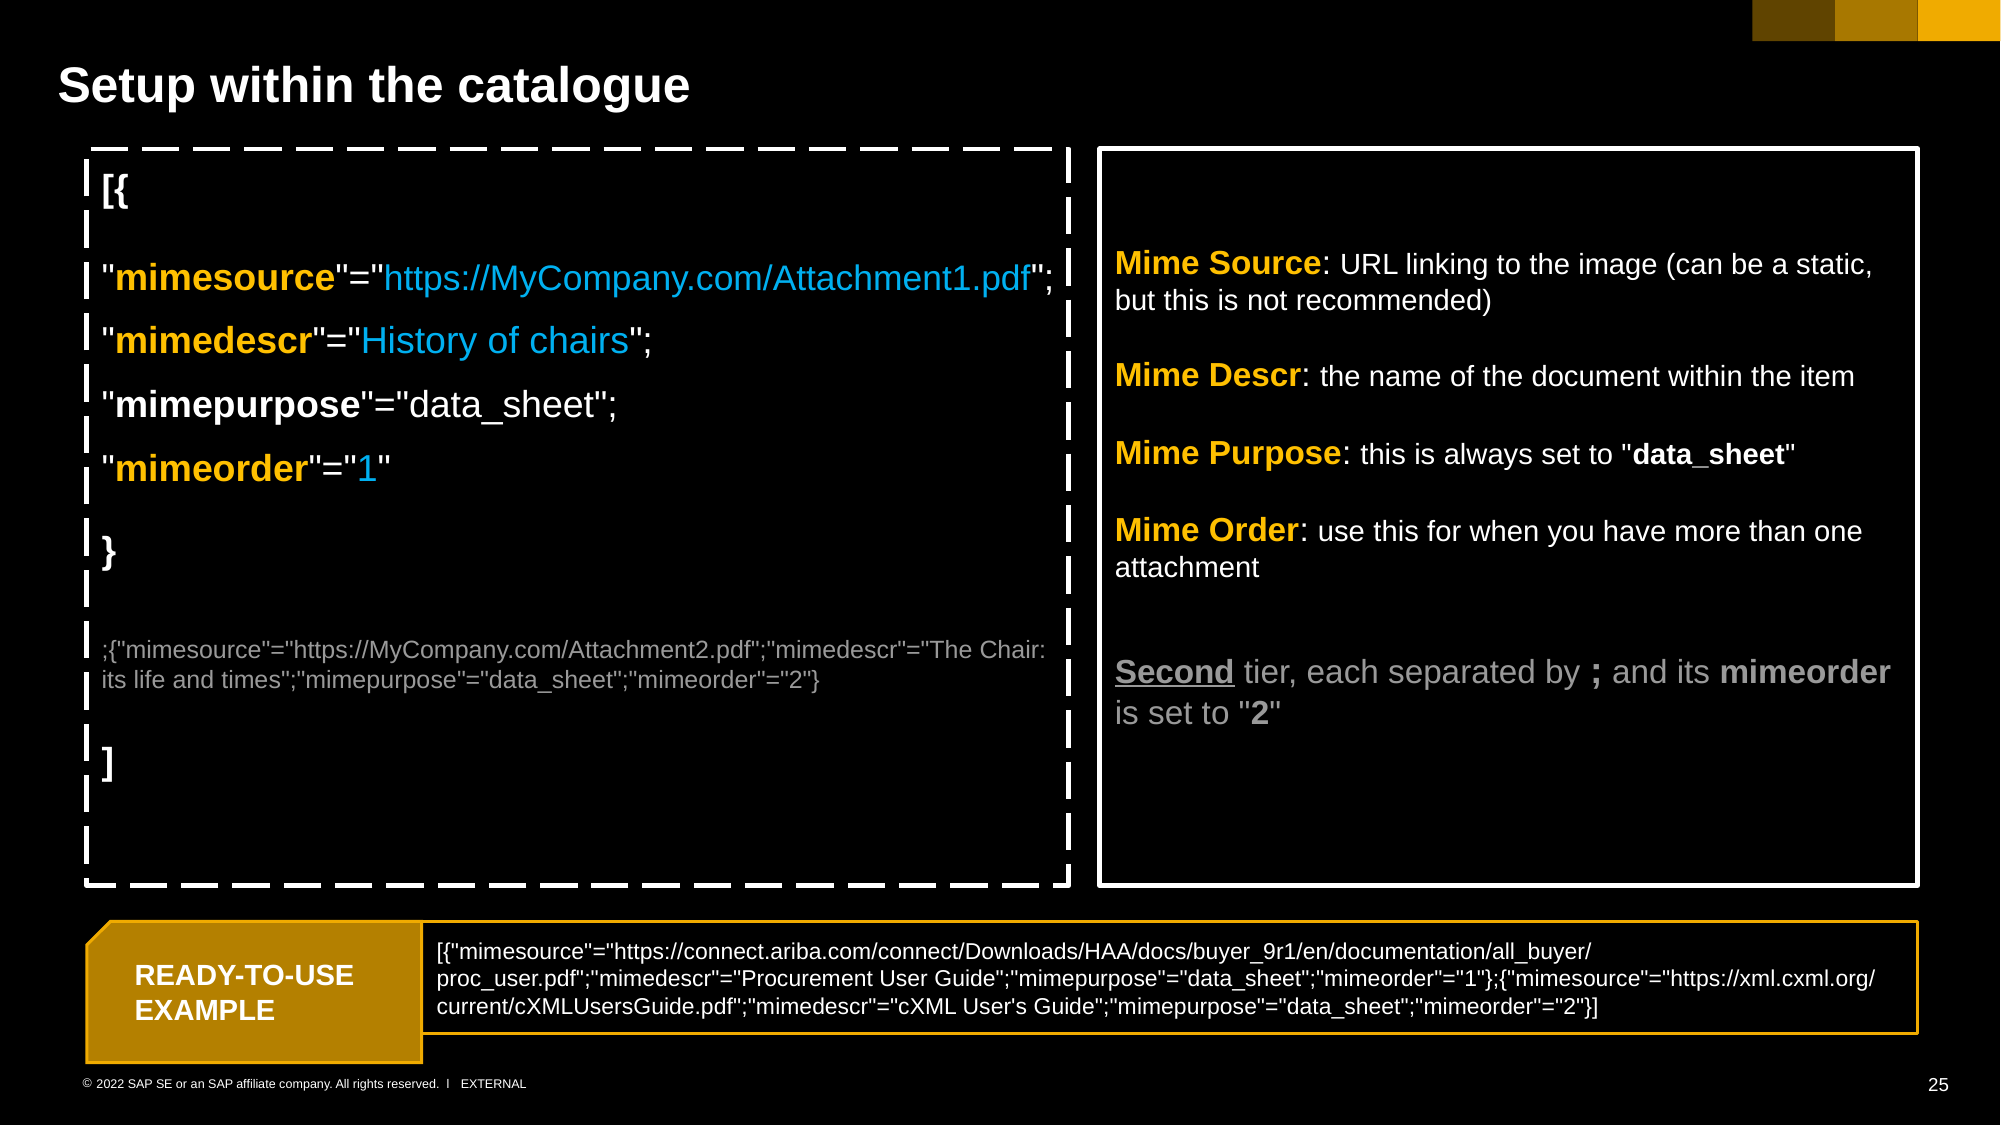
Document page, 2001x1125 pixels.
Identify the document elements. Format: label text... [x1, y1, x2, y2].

text_box Mime Source: URL linking to the image (can be a static, but this is not recommended) Mime Descr: the name of the document within the item Mime Purpose: this is always set to "data_sheet" Mime Order: use this for when you have more than one attachment Second tier, each separated by ; and its mimeorder is set to "2" [1099, 148, 1918, 886]
text_box [{"mimesource"="https://connect.ariba.com/connect/Downloads/HAA/docs/buyer_9r1/en/documentation/all_buyer/proc_user.pdf";"mimedescr"="Procurement User Guide";"mimepurpose"="data_sheet";"mimeorder"="1"};{"mimesource"="https://xml.cxml.org/current/cXMLUsersGuide.pdf";"mimedescr"="cXML User's Guide";"mimepurpose"="data_sheet";"mimeorder"="2"}] [420, 920, 1919, 1035]
list [{ "mimesource"="https://MyCompany.com/Attachment1.pdf"; "mimedescr"="History of chairs"; "mimepurpose"="data_sheet"; "mimeorder"="1" } ;{"mimesource"="https://MyCompany.com/Attachment2.pdf";"mimedescr"="The Chair: its life and times";"mimepurpose"="data_sheet";"mimeorder"="2"} ] [86, 148, 1069, 886]
title Setup within the catalogue [57, 52, 1893, 114]
text_box READY-TO-USE EXAMPLE [118, 955, 390, 1028]
text_box [86, 921, 422, 1063]
